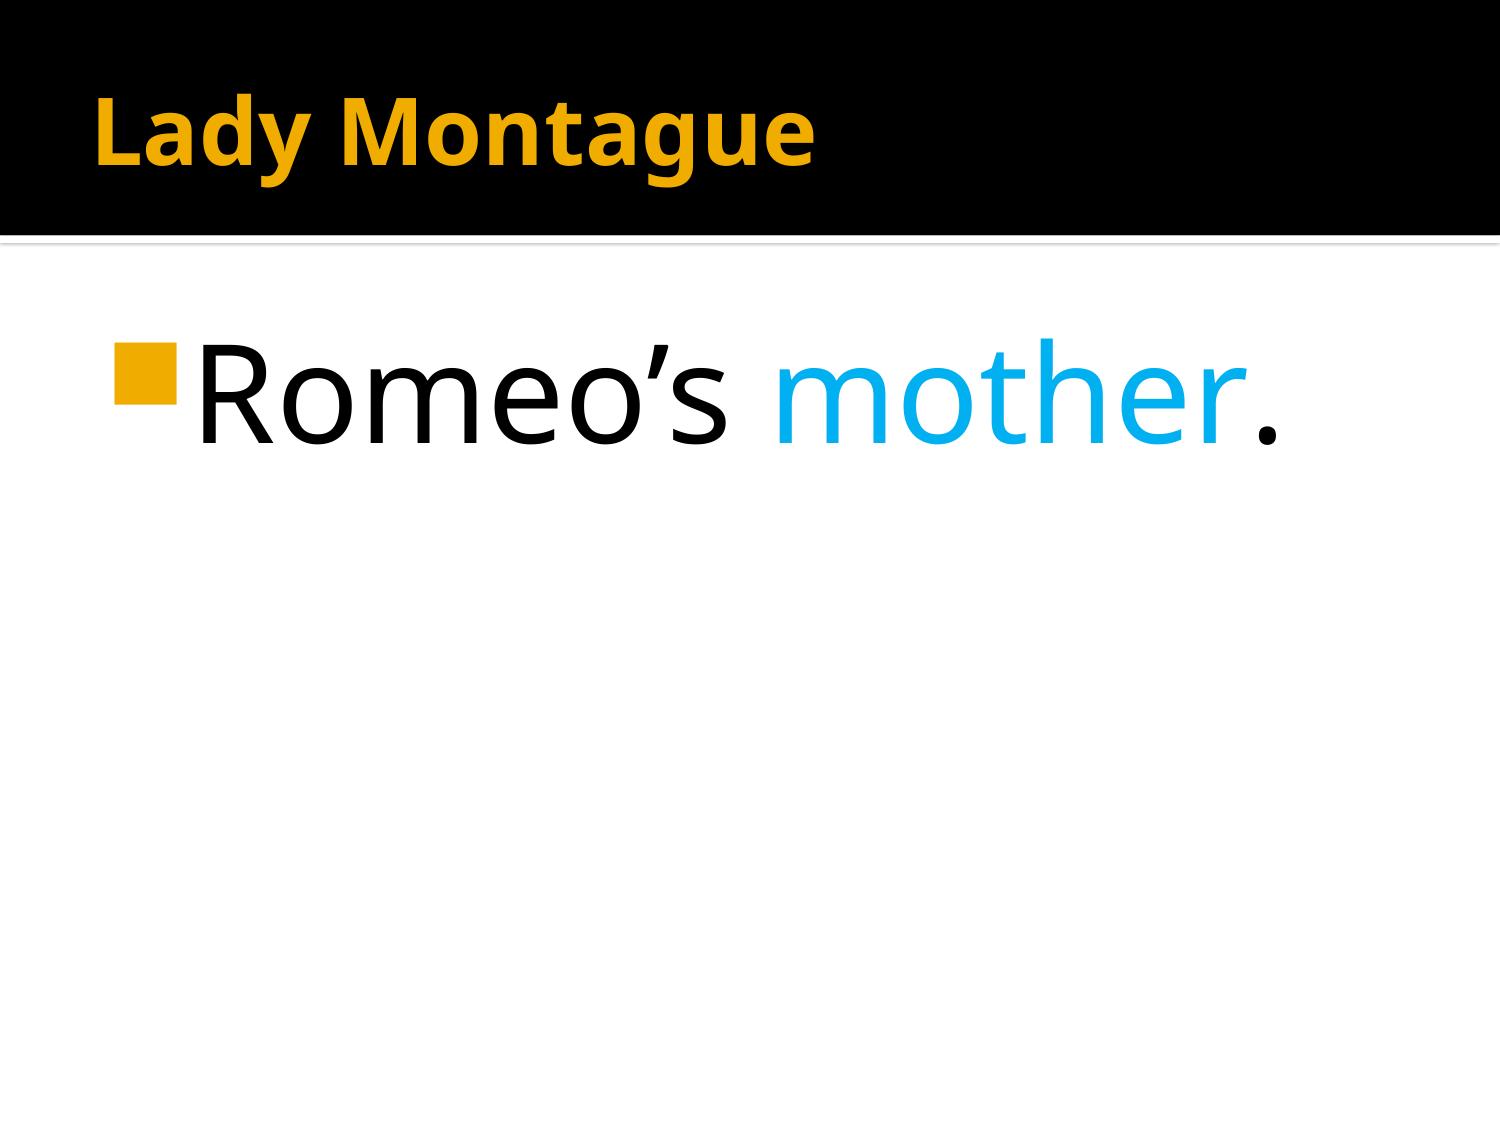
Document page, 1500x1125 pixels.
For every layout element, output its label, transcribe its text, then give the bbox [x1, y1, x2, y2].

title Lady Montague [75, 25, 1425, 231]
list Romeo’s mother. [75, 291, 1425, 1050]
